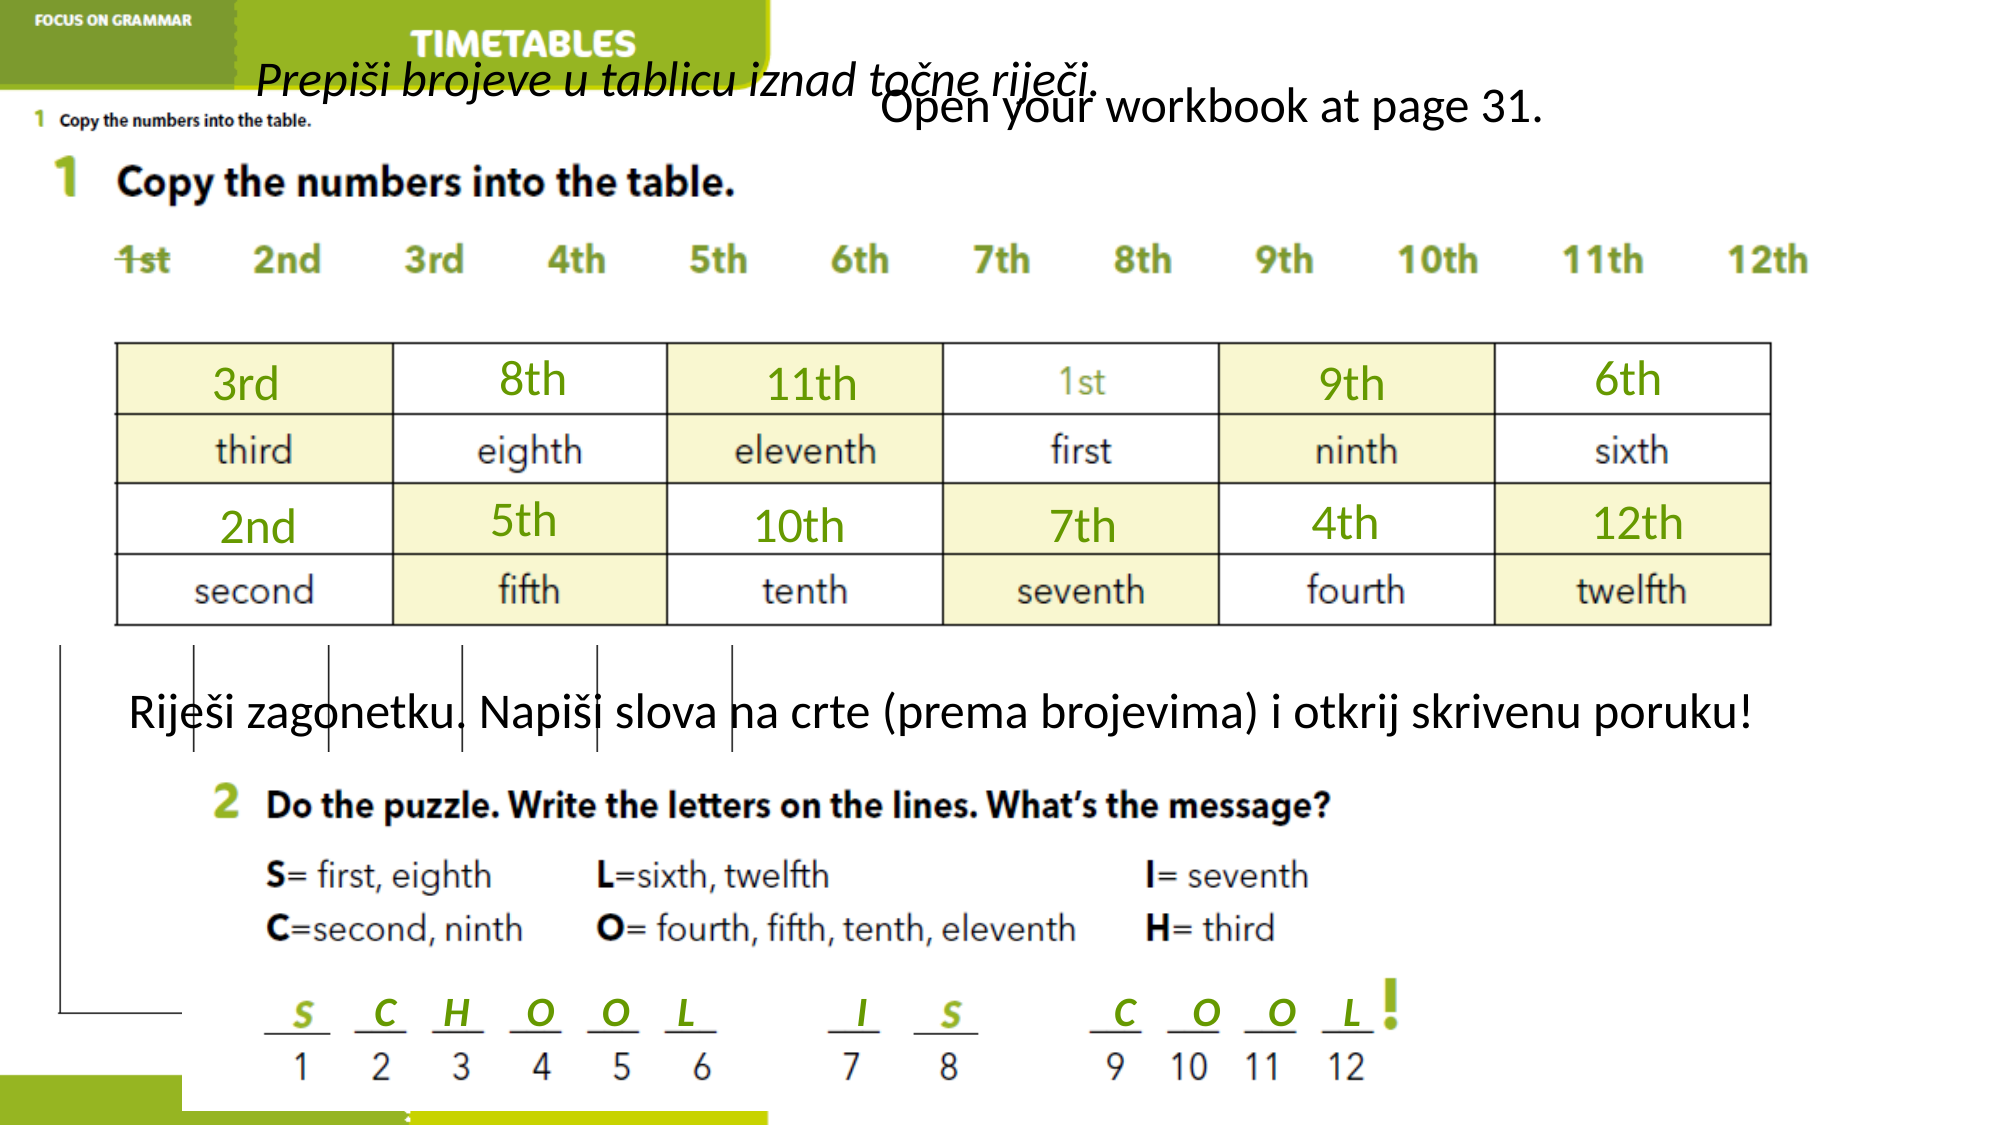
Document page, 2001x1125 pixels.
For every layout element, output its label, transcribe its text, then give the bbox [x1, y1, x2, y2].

text_box Riješi zagonetku. Napiši slova na crte (prema brojevima) i otkrij skrivenu poruku! [807, 671, 1800, 747]
picture [0, 0, 1856, 1125]
text_box Prepiši brojeve u tablicu iznad točne riječi. [807, 38, 1522, 114]
text_box Open your workbook at page 31. [865, 65, 1708, 141]
